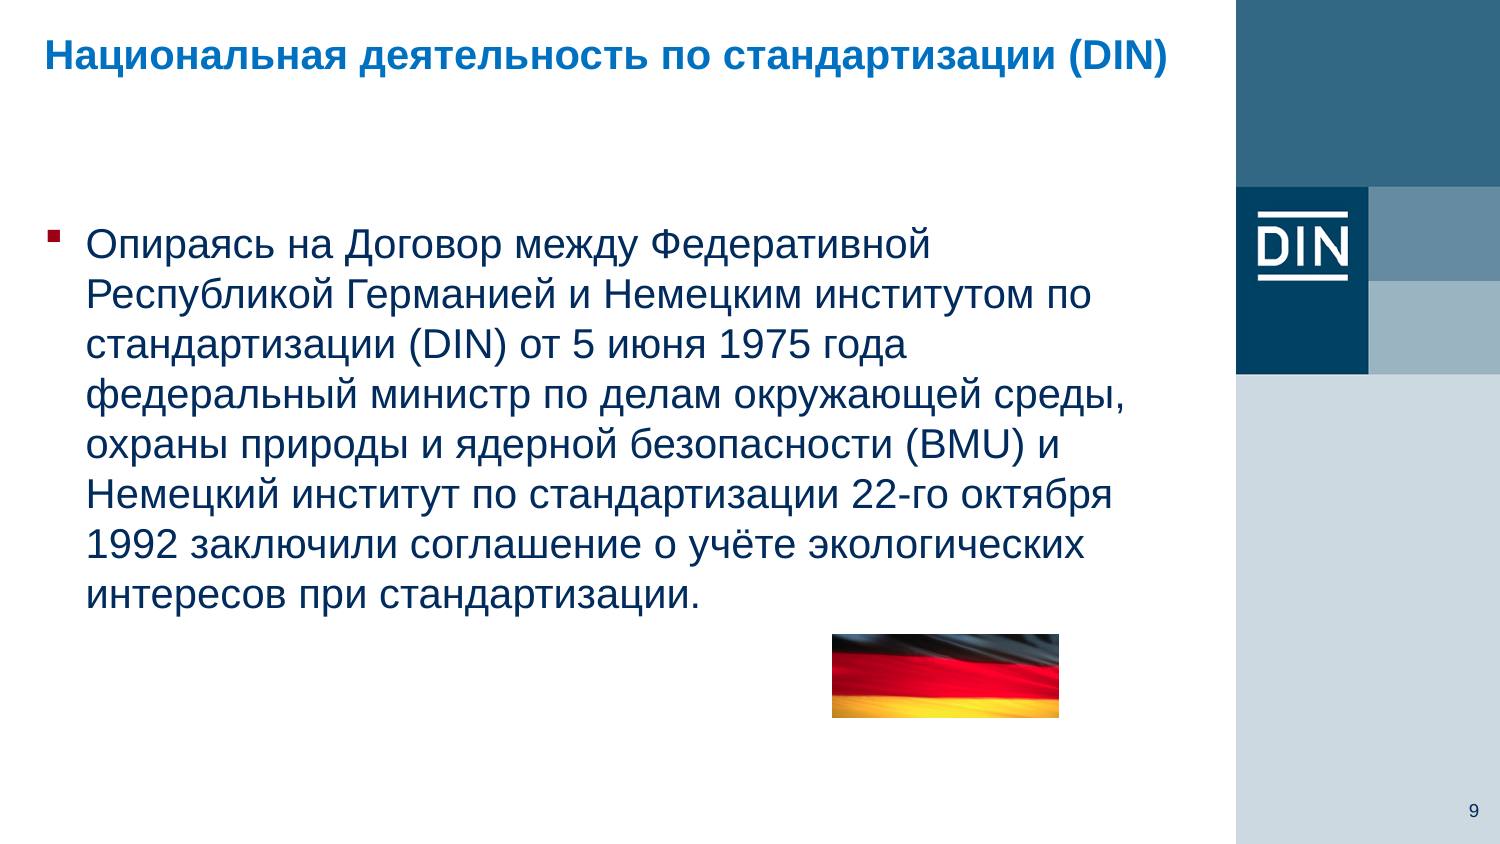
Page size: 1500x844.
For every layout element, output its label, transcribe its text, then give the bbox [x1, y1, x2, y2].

picture [832, 634, 1060, 718]
slide_number 9 [1364, 790, 1495, 836]
list Опираясь на Договор между Федеративной Республикой Германией и Немецким институтом по стандартизации (DIN) от 5 июня 1975 года федеральный министр по делам окружающей среды, охраны природы и ядерной безопасности (BMU) и Немецкий институт по стандартизации 22-го октября 1992 заключили соглашение о учёте экологических интересов при стандартизации. [29, 208, 1200, 767]
title Национальная деятельность по стандартизации (DIN) [29, 19, 1235, 137]
picture [1236, 0, 1500, 844]
